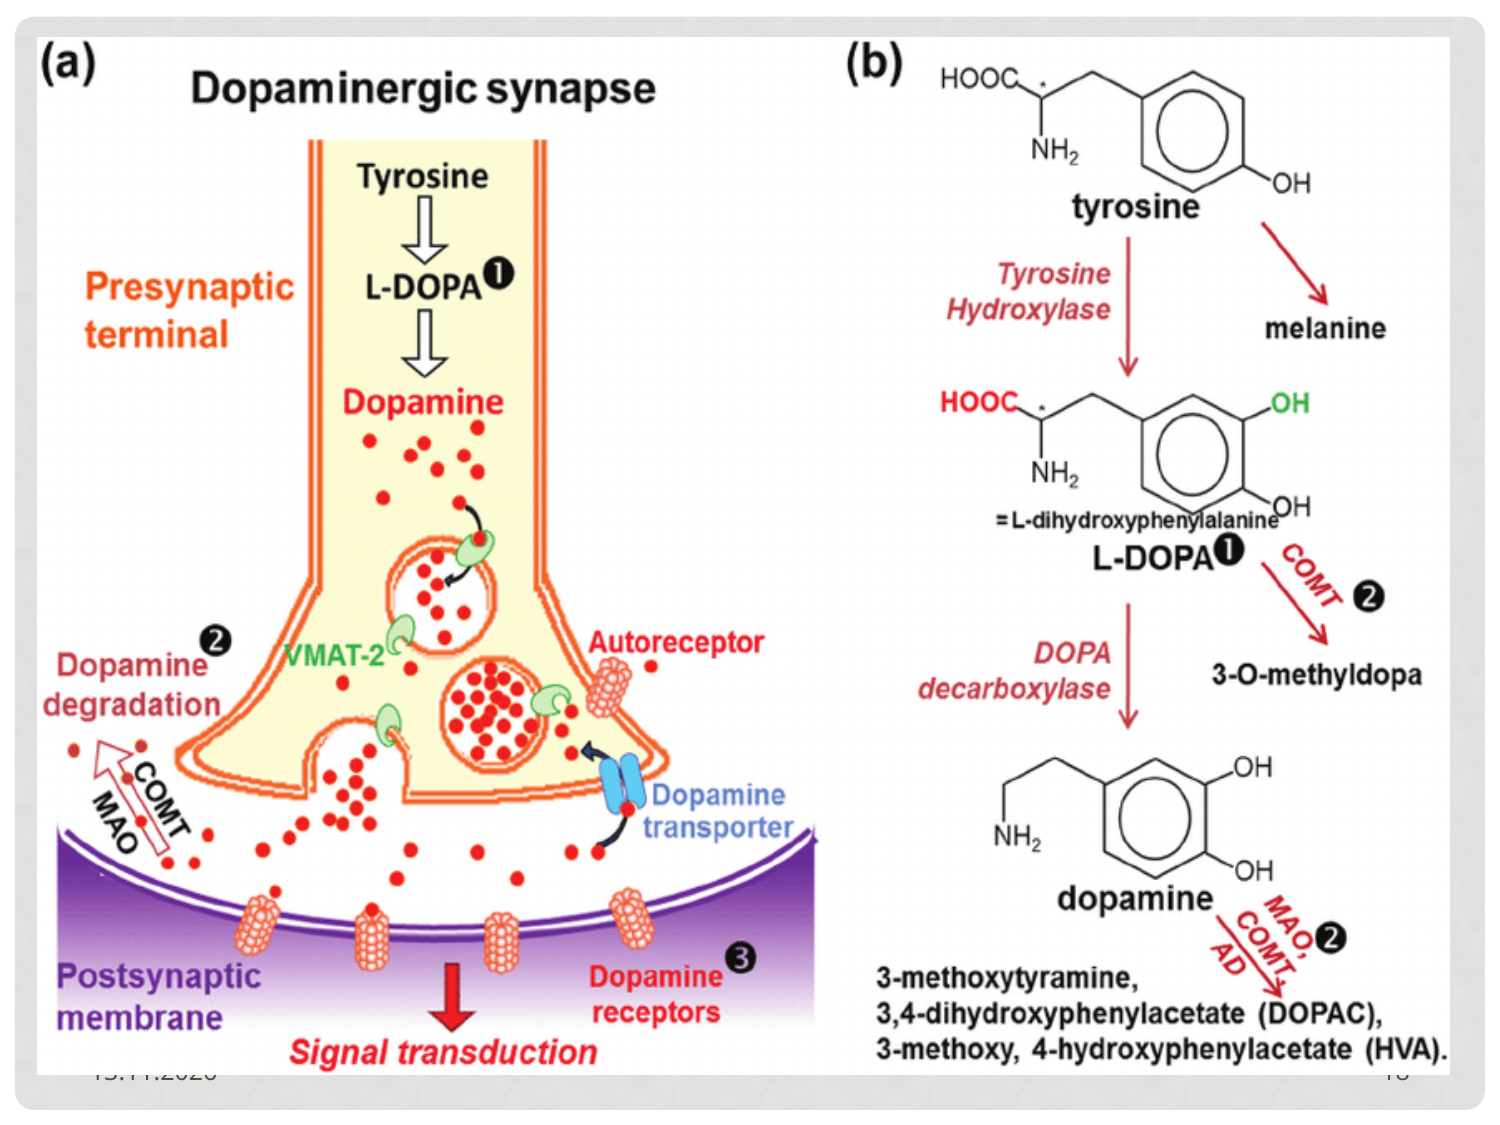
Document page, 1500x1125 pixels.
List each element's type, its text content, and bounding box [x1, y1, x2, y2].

picture [37, 37, 1451, 1076]
slide_number 18 [1074, 1076, 1425, 1103]
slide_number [75, 1076, 425, 1103]
